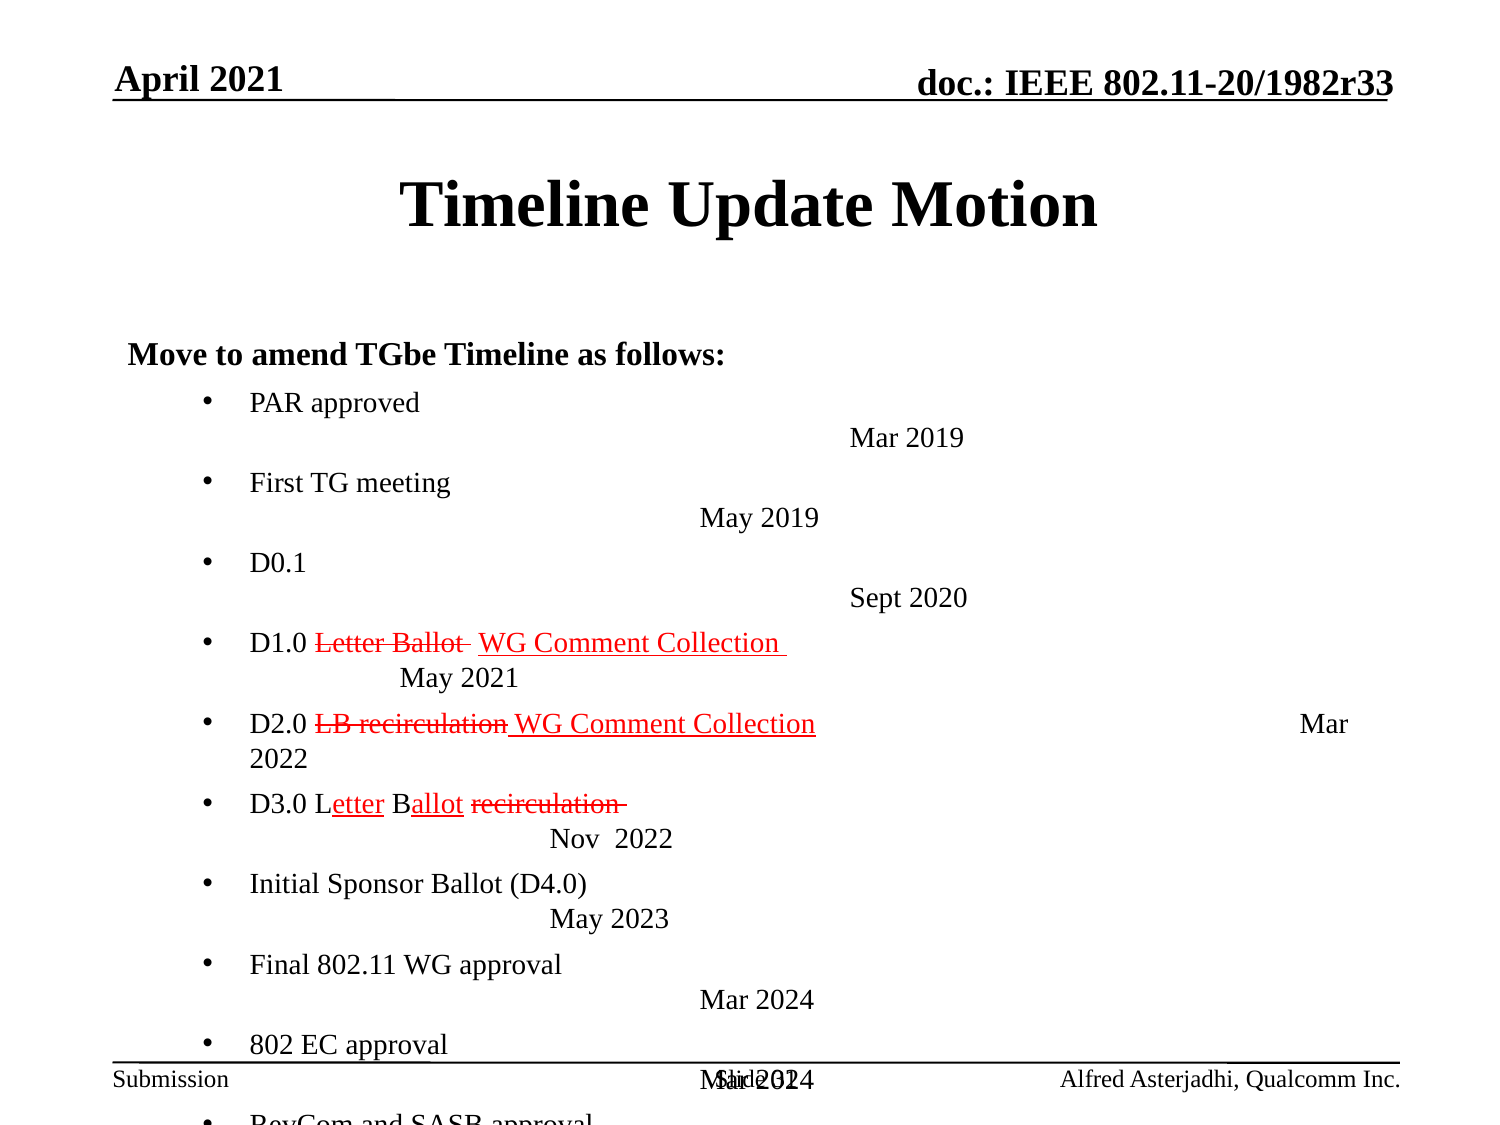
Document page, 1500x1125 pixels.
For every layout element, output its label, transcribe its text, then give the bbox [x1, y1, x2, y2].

title Timeline Update Motion [112, 112, 1388, 288]
slide_number Slide 31 [712, 1061, 800, 1123]
footer Alfred Asterjadhi, Qualcomm Inc. [878, 1061, 1402, 1093]
list Move to amend TGbe Timeline as follows: PAR approved Mar 2019 First TG meeting May 2019 D0.1 Sept 2020 D1.0 Letter Ballot WG Comment Collection May 2021 D2.0 LB recirculation WG Comment Collection Mar 2022 D3.0 Letter Ballot recirculation Nov 2022 Initial Sponsor Ballot (D4.0) May 2023 Final 802.11 WG approval Mar 2024 802 EC approval Mar 2024 RevCom and SASB approval May 2024 Move: Bin Tian Second: Matthew Fischer Discussion: Minor discussion on whether motion number is needed. Not necessary. Result: Approved with unanimous consent. [112, 324, 1388, 1063]
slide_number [114, 54, 423, 100]
